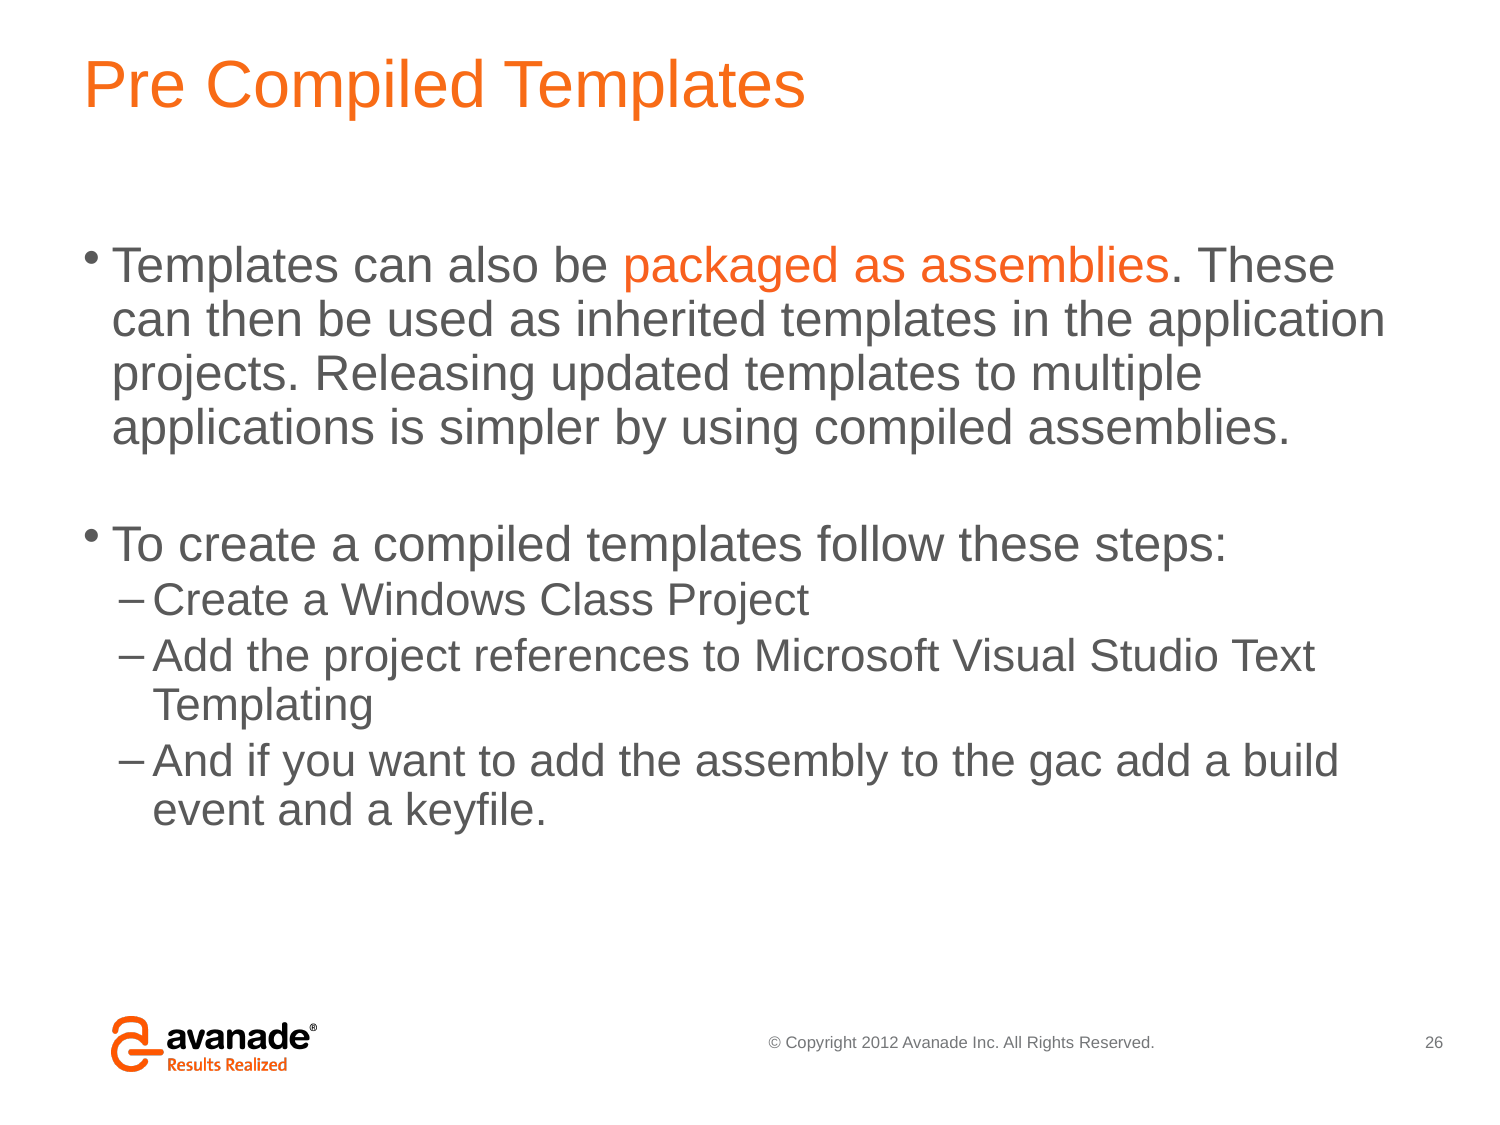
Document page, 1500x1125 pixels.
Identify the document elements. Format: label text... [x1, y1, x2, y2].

picture [111, 1016, 317, 1072]
list Templates can also be packaged as assemblies. These can then be used as inherited templates in the application projects. Releasing updated templates to multiple applications is simpler by using compiled assemblies. To create a compiled templates follow these steps: Create a Windows Class Project Add the project references to Microsoft Visual Studio Text Templating And if you want to add the assembly to the gac add a build event and a keyfile. [82, 239, 1419, 966]
title Pre Compiled Templates [82, 49, 1419, 200]
slide_number 26 [1424, 1033, 1500, 1058]
